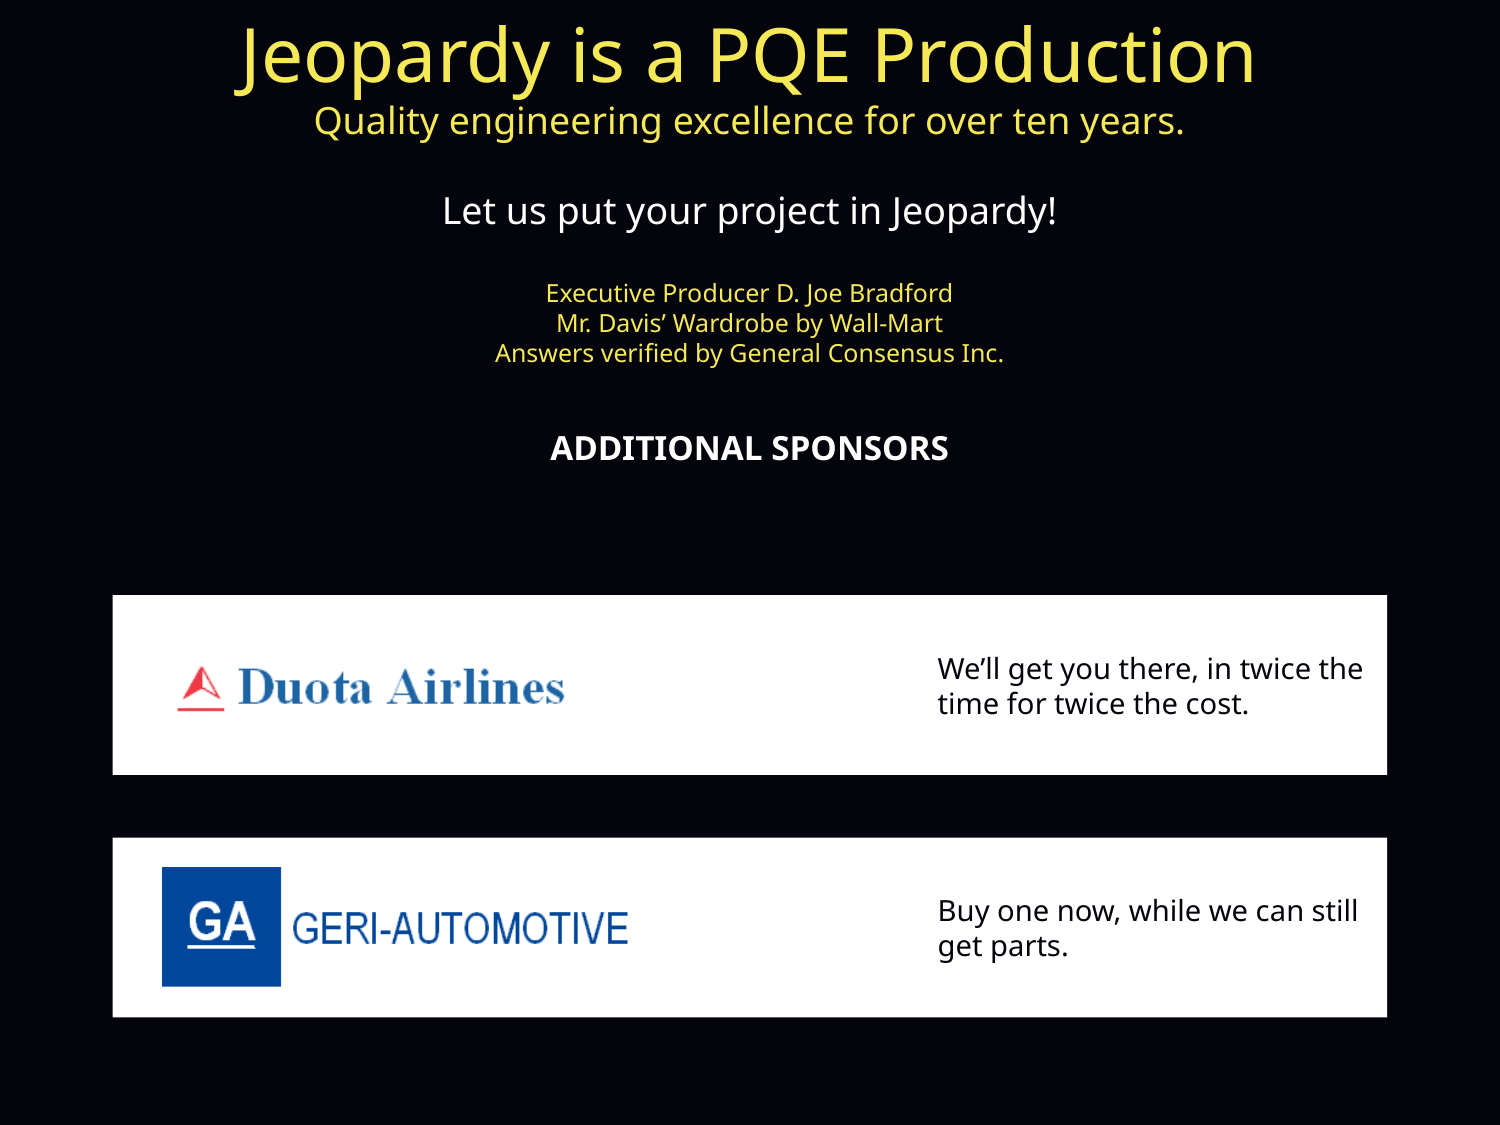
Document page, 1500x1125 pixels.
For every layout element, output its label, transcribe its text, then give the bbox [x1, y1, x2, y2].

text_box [112, 837, 1388, 1018]
text_box Jeopardy is a PQE Production Quality engineering excellence for over ten years. Let us put your project in Jeopardy! Executive Producer D. Joe Bradford Mr. Davis’ Wardrobe by Wall-Mart Answers verified by General Consensus Inc. ADDITIONAL SPONSORS [0, 0, 1500, 475]
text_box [112, 594, 1388, 776]
